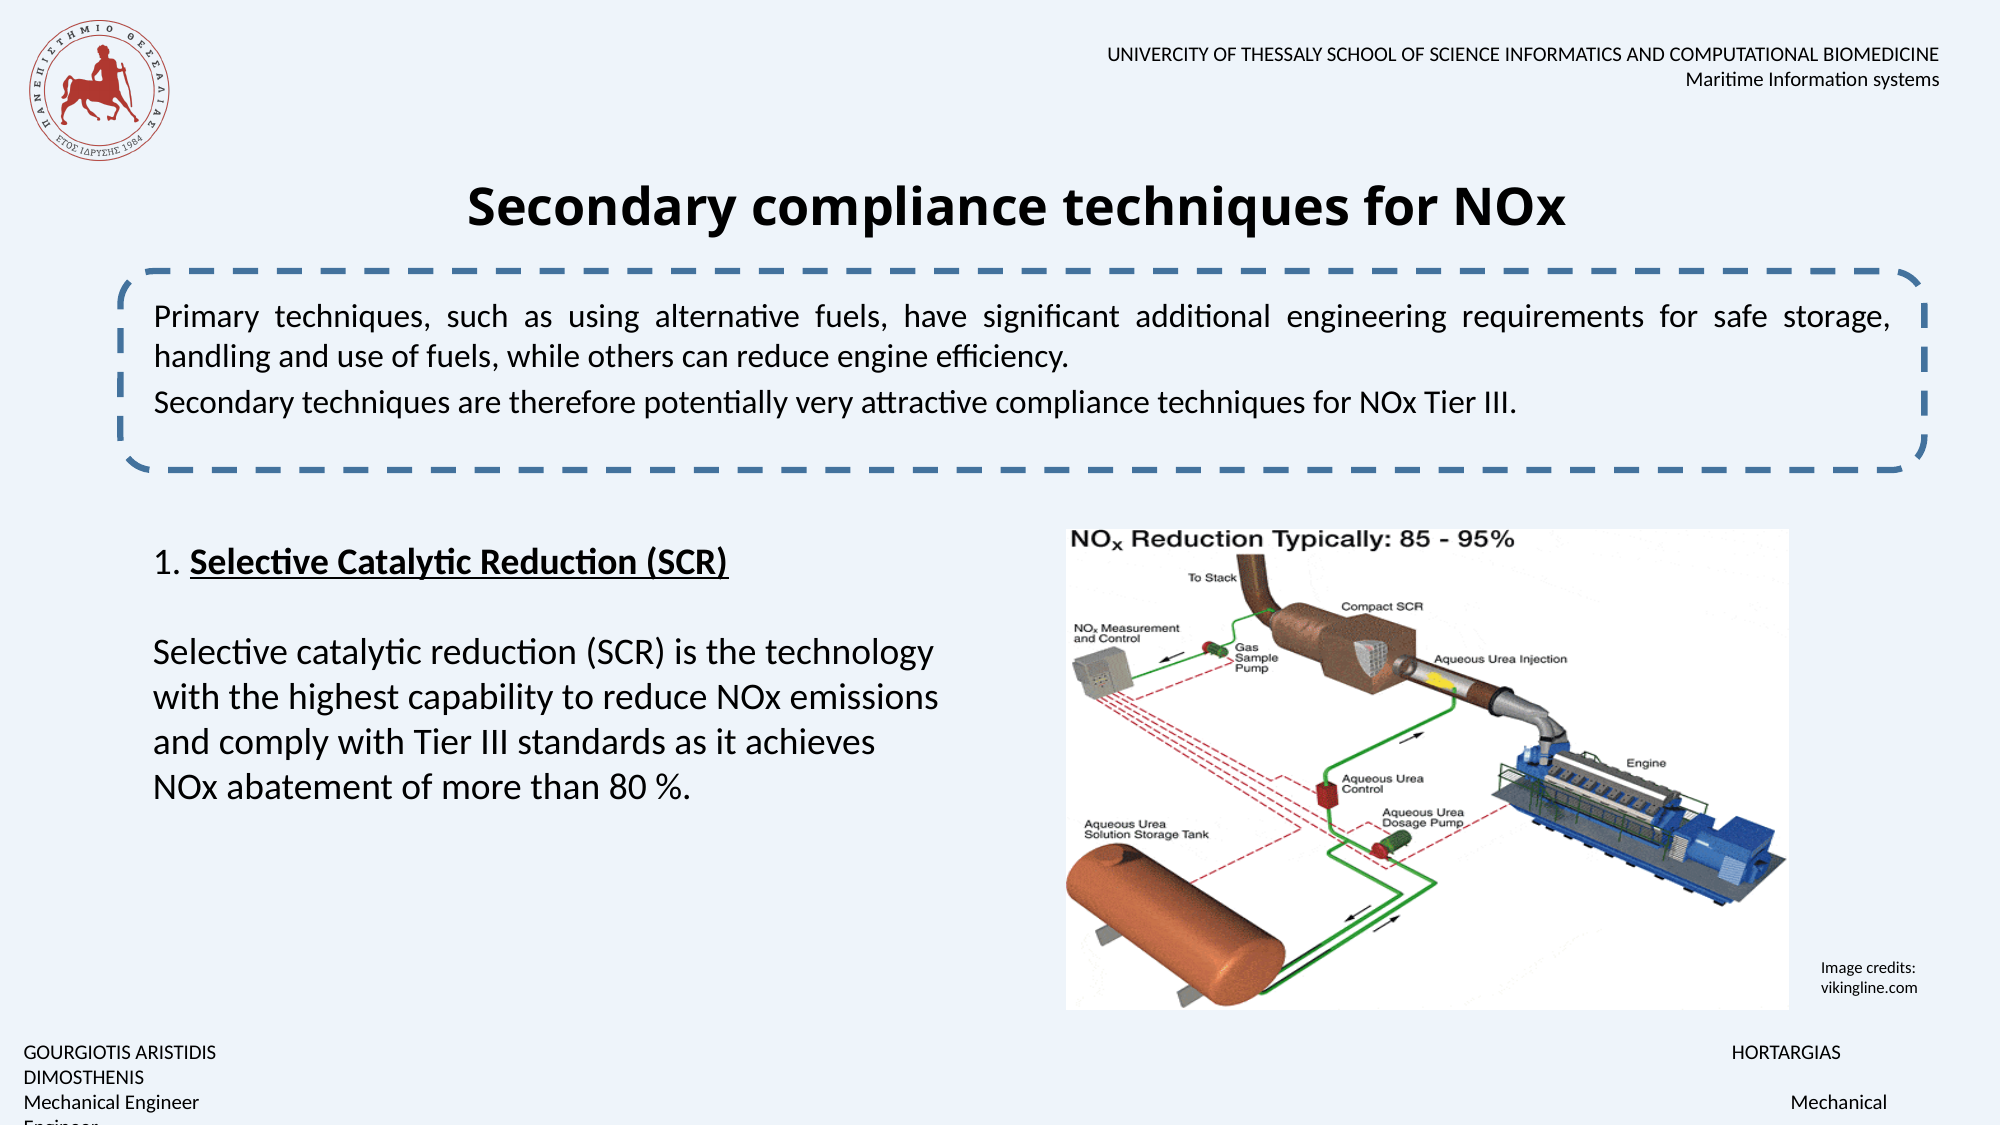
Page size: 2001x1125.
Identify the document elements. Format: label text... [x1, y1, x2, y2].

text_box 1. Selective Catalytic Reduction (SCR) Selective catalytic reduction (SCR) is the technology with the highest capability to reduce NOx emissions and comply with Tier III standards as it achieves NOx abatement of more than 80 %. [138, 529, 955, 814]
title Secondary compliance techniques for NOx [139, 146, 1909, 245]
text_box UNIVERCITY OF THESSALY SCHOOL OF SCIENCE INFORMATICS AND COMPUTATIONAL BIOMEDICINE Maritime Information systems [229, 32, 1955, 98]
text_box [119, 270, 1926, 472]
picture [27, 20, 172, 162]
text_box Image credits: vikingline.com [1806, 949, 1971, 1005]
text_box GOURGIOTIS ARISTIDIS HORTARGIAS DIMOSTHENIS Mechanical Engineer Mechanical Engineer [8, 1030, 1984, 1125]
picture [1066, 529, 1789, 1010]
